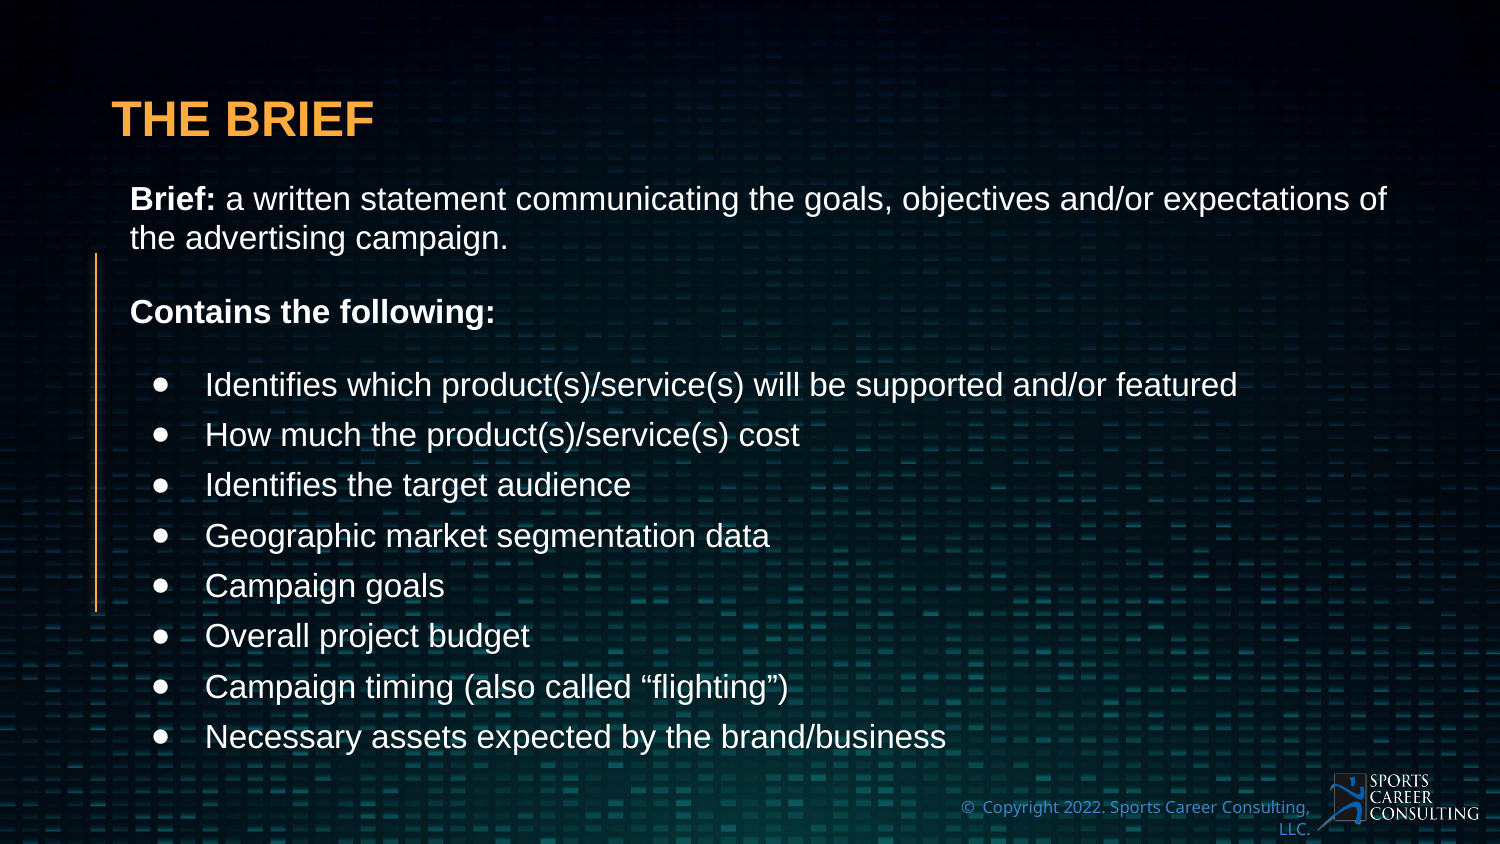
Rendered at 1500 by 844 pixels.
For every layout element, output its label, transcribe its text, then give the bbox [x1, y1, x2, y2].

list Brief: a written statement communicating the goals, objectives and/or expectations of the advertising campaign. Contains the following: Identifies which product(s)/service(s) will be supported and/or featured How much the product(s)/service(s) cost Identifies the target audience Geographic market segmentation data Campaign goals Overall project budget Campaign timing (also called “flighting”) Necessary assets expected by the brand/business [114, 161, 1419, 810]
title THE BRIEF [96, 34, 1350, 162]
picture [0, 0, 1500, 844]
text_box © Copyright 2022. Sports Career Consulting, LLC. [914, 769, 1326, 844]
